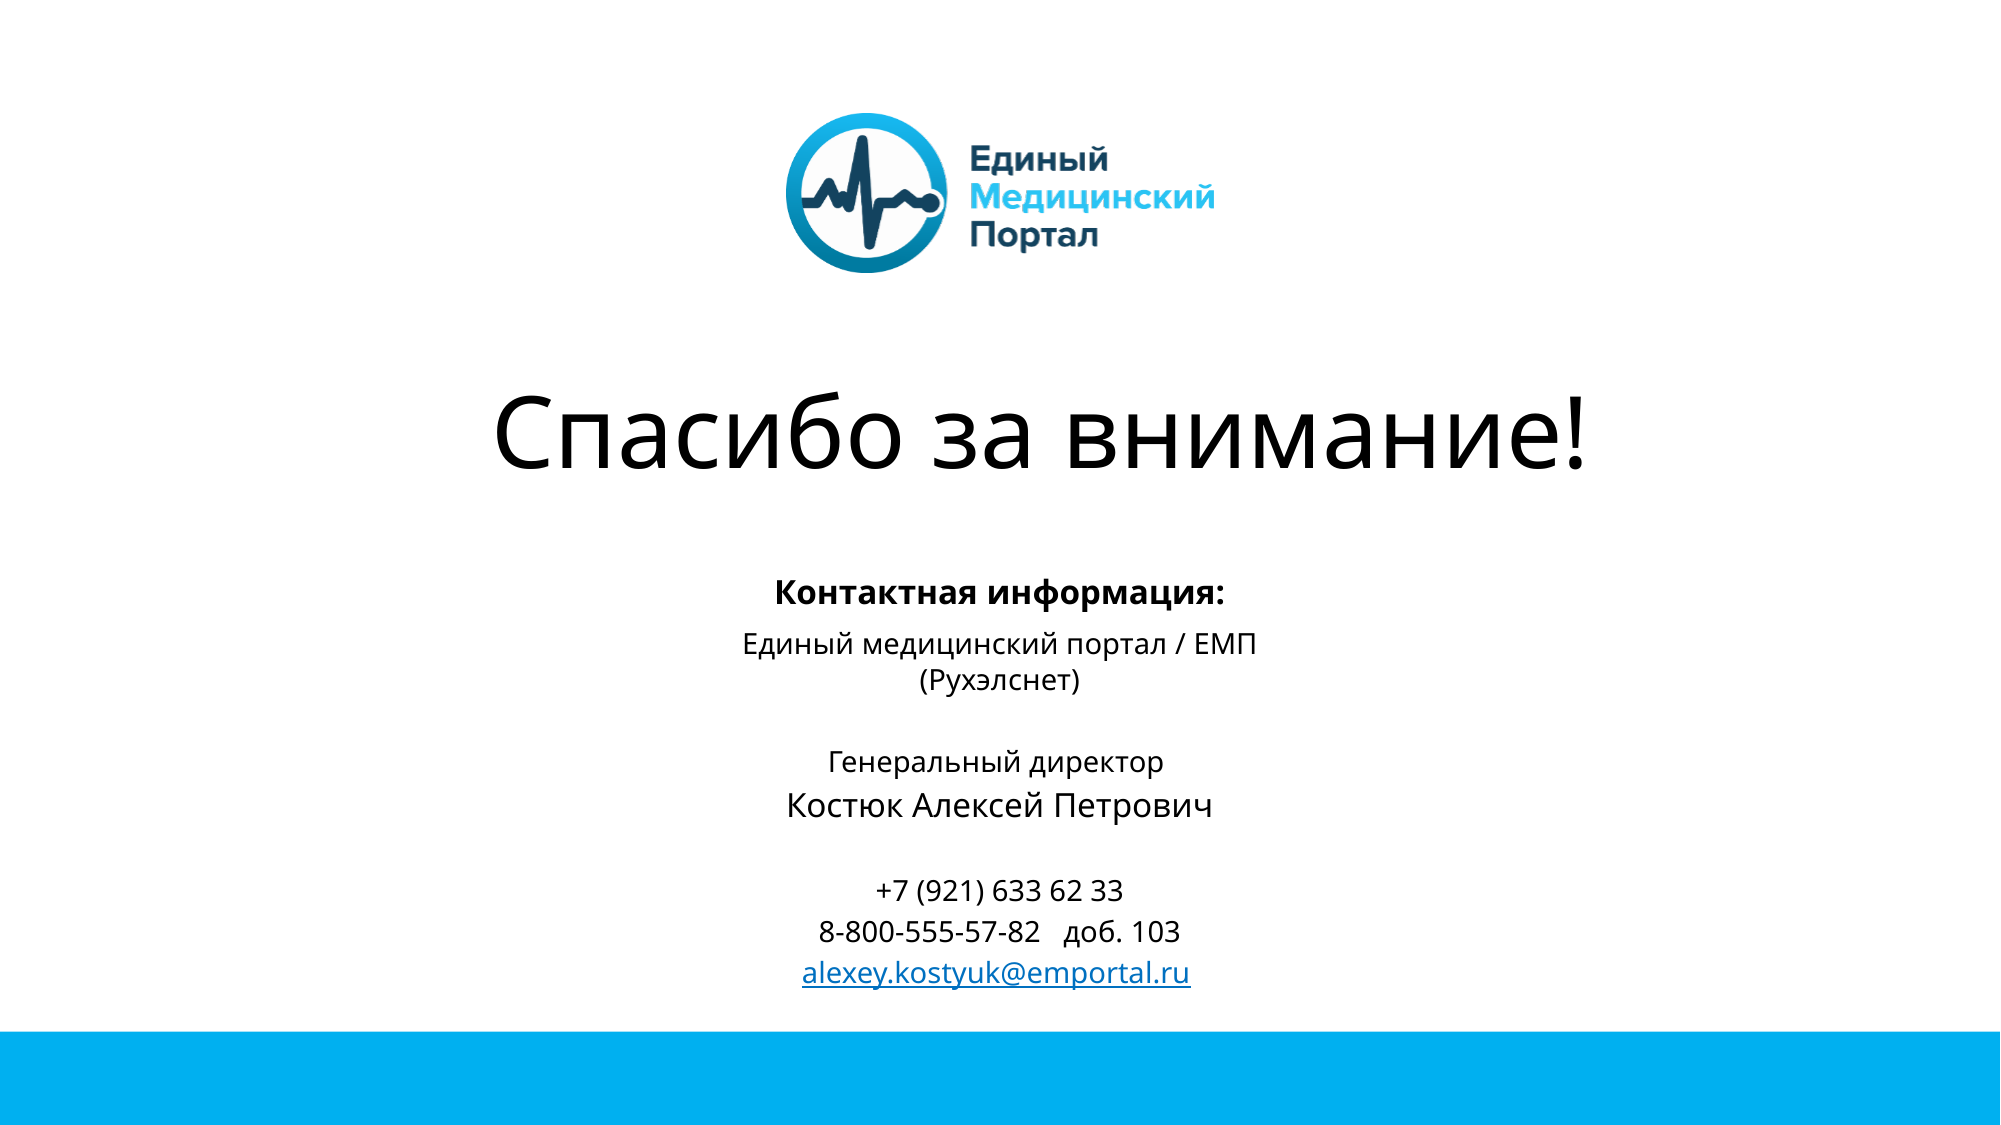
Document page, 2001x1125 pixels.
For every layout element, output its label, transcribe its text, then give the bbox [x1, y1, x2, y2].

text_box [0, 1030, 2000, 1125]
picture [786, 112, 1214, 273]
title Спасибо за внимание! [291, 338, 1792, 499]
text_box Контактная информация: Единый медицинский портал / ЕМП (Рухэлснет) Генеральный директор Костюк Алексей Петрович +7 (921) 633 62 33 8-800-555-57-82 доб. 103 alexey.kostyuk@emportal.ru [647, 563, 1353, 1002]
picture [786, 205, 853, 273]
